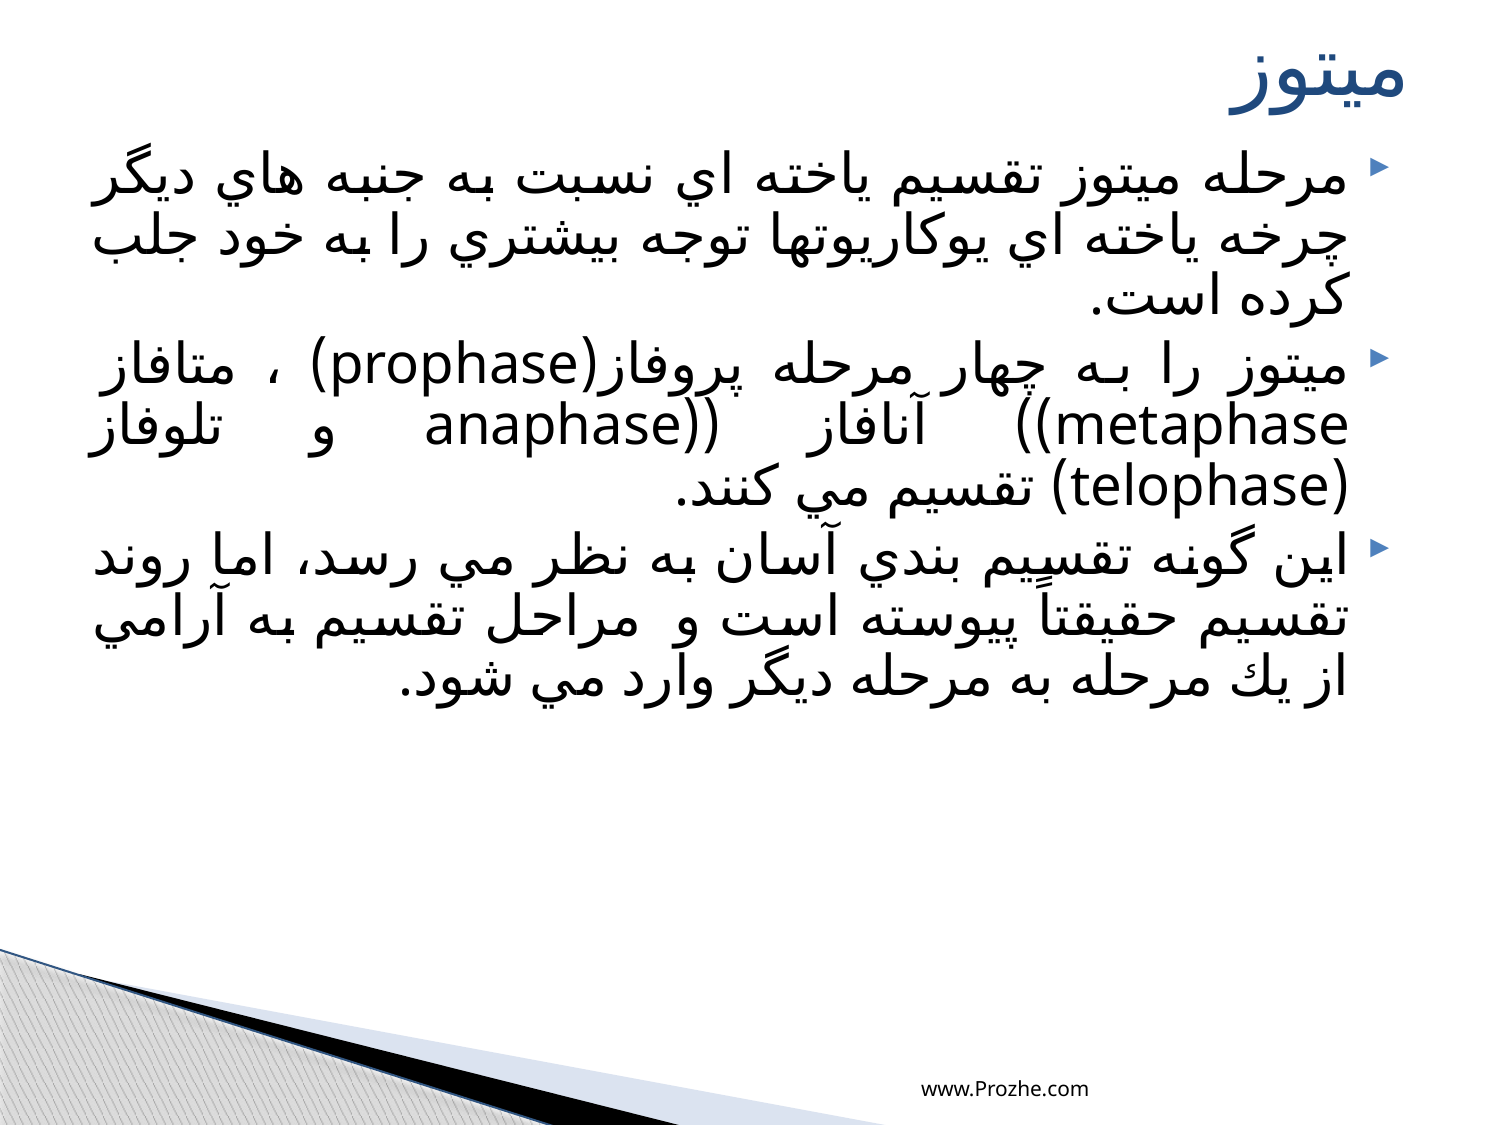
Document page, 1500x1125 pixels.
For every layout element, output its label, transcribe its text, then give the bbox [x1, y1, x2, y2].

list مرحله ميتوز تقسيم ياخته اي نسبت به جنبه هاي ديگر چرخه ياخته اي يوكاريوتها توجه بيشتري را به خود جلب كرده است. ميتوز را به چهار مرحله پروفاز(prophase) ، متافاز metaphase)) آنافاز ((anaphase و تلوفاز (telophase) تقسيم مي كنند. اين گونه تقسيم بندي آسان به نظر مي رسد، اما روند تقسيم حقيقتاً پيوسته است و مراحل تقسيم به آرامي از يك مرحله به مرحله ديگر وارد مي شود. [75, 137, 1425, 905]
title میتوز [75, 0, 1425, 125]
footer www.Prozhe.com [718, 1051, 1105, 1112]
